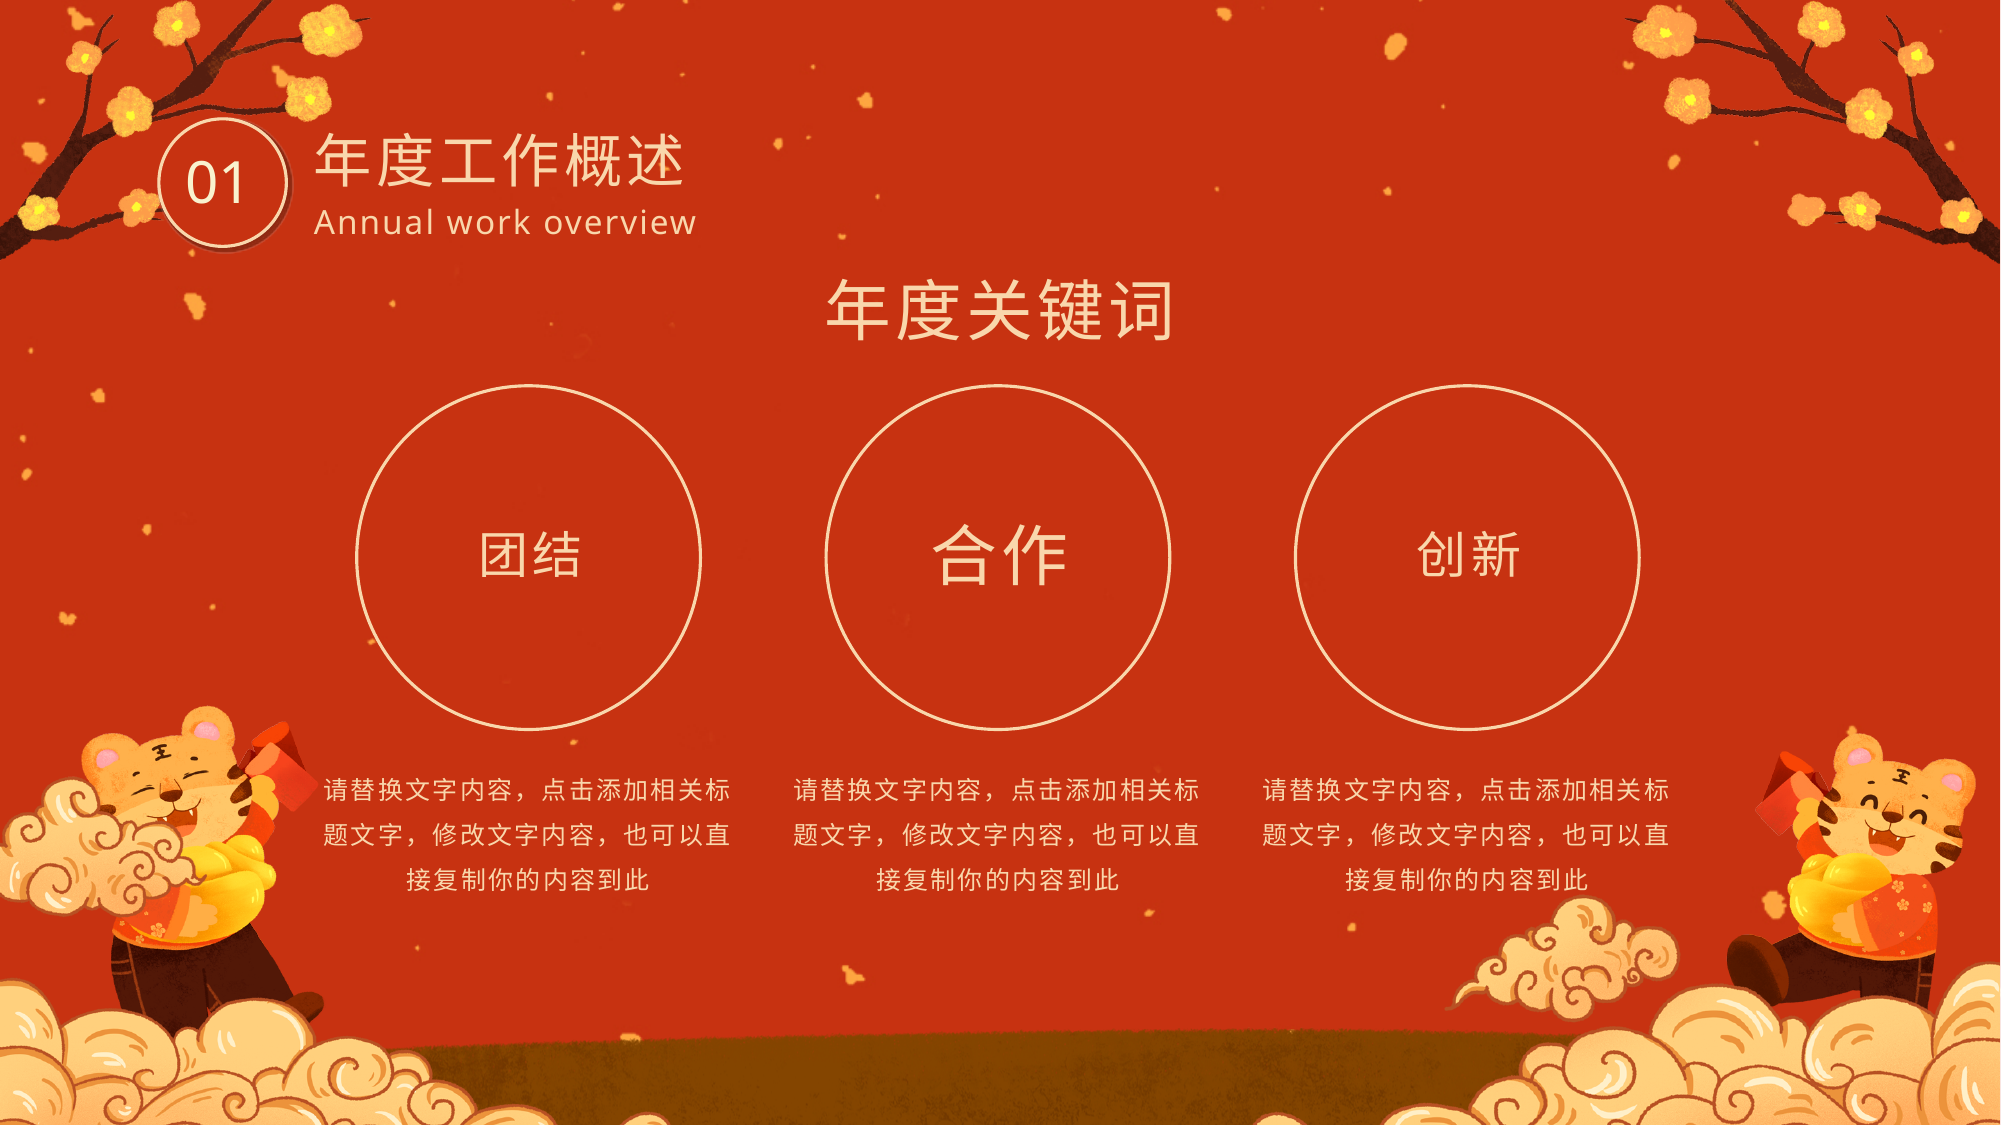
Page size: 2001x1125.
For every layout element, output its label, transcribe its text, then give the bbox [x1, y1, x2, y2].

text_box [1294, 384, 1641, 731]
text_box 请替换文字内容，点击添加相关标题文字，修改文字内容，也可以直接复制你的内容到此 [1257, 759, 1677, 867]
text_box 请替换文字内容，点击添加相关标题文字，修改文字内容，也可以直接复制你的内容到此 [695, 759, 738, 928]
picture [0, 0, 2001, 1125]
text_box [158, 118, 287, 247]
text_box 团结 [431, 516, 629, 592]
text_box 创新 [1370, 516, 1568, 592]
text_box 请替换文字内容，点击添加相关标题文字，修改文字内容，也可以直接复制你的内容到此 [788, 759, 1208, 928]
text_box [299, 110, 937, 250]
text_box [825, 384, 1171, 731]
text_box 合作 [901, 506, 1099, 601]
text_box [355, 384, 702, 731]
text_box 年度关键词 [676, 261, 1324, 357]
